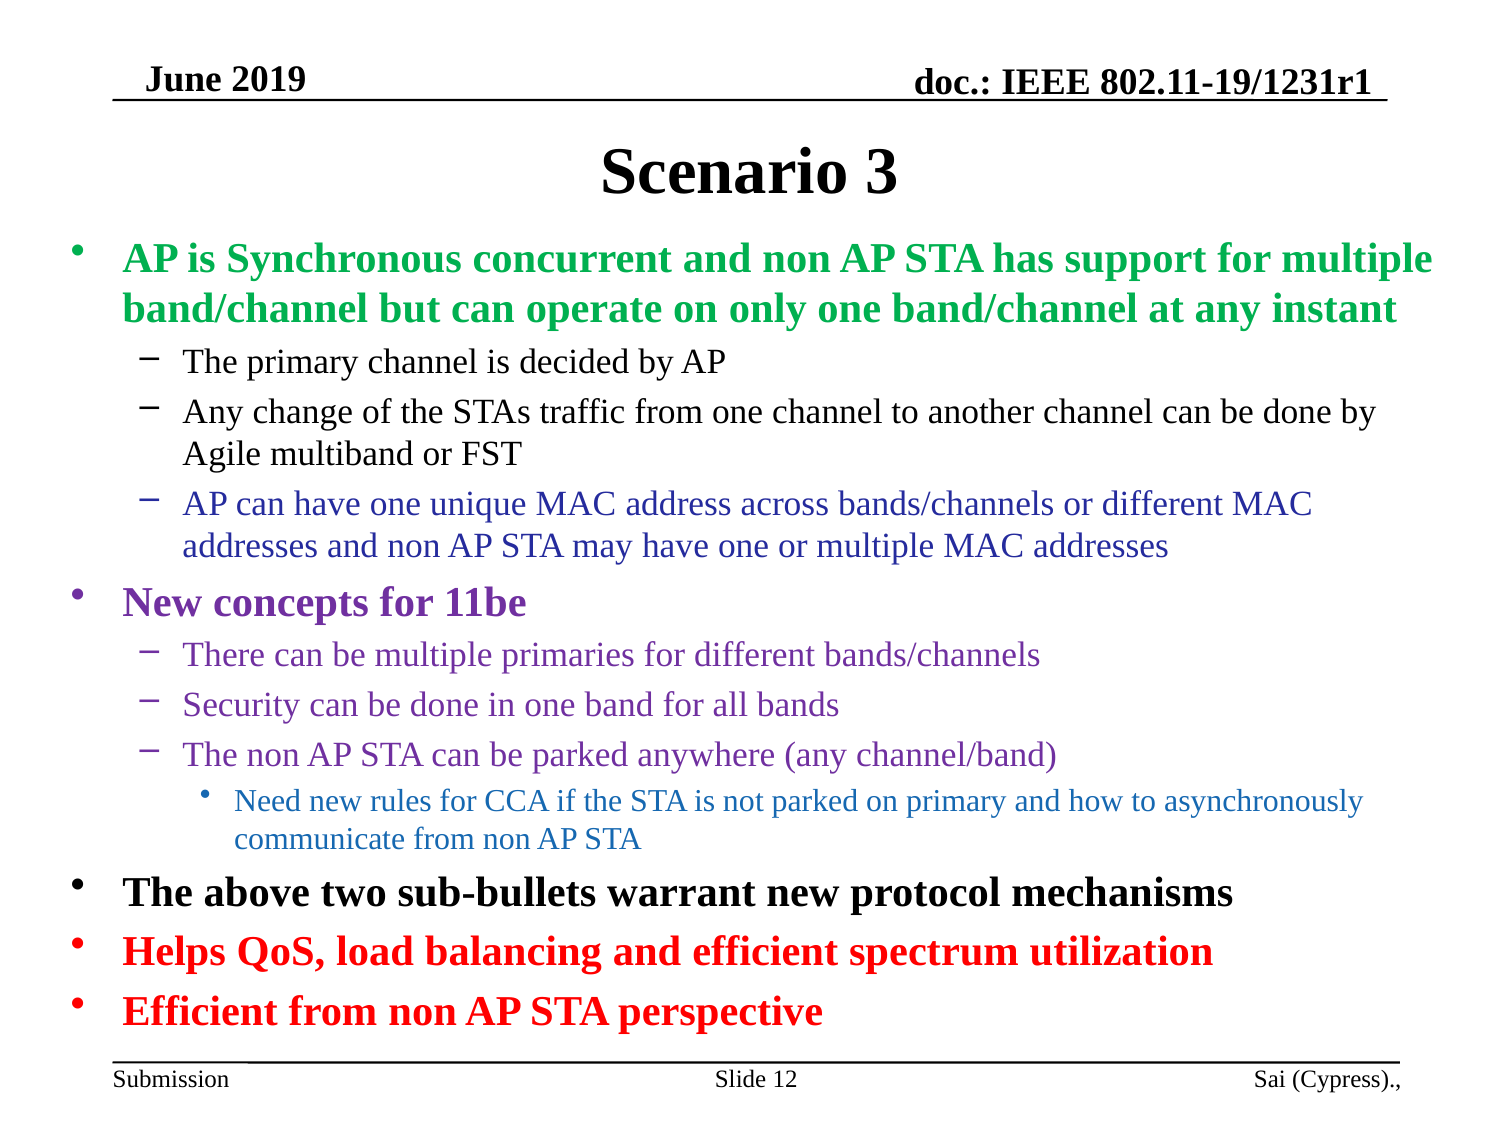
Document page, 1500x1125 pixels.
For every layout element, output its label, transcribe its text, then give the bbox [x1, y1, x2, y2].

title Scenario 3 [112, 112, 1388, 223]
footer Sai (Cypress)., [949, 1061, 1402, 1093]
slide_number Slide 12 [712, 1061, 801, 1093]
list AP is Synchronous concurrent and non AP STA has support for multiple band/channel but can operate on only one band/channel at any instant The primary channel is decided by AP Any change of the STAs traffic from one channel to another channel can be done by Agile multiband or FST AP can have one unique MAC address across bands/channels or different MAC addresses and non AP STA may have one or multiple MAC addresses New concepts for 11be There can be multiple primaries for different bands/channels Security can be done in one band for all bands The non AP STA can be parked anywhere (any channel/band) Need new rules for CCA if the STA is not parked on primary and how to asynchronously communicate from non AP STA The above two sub-bullets warrant new protocol mechanisms Helps QoS, load balancing and efficient spectrum utilization Efficient from non AP STA perspective [55, 221, 1458, 1053]
